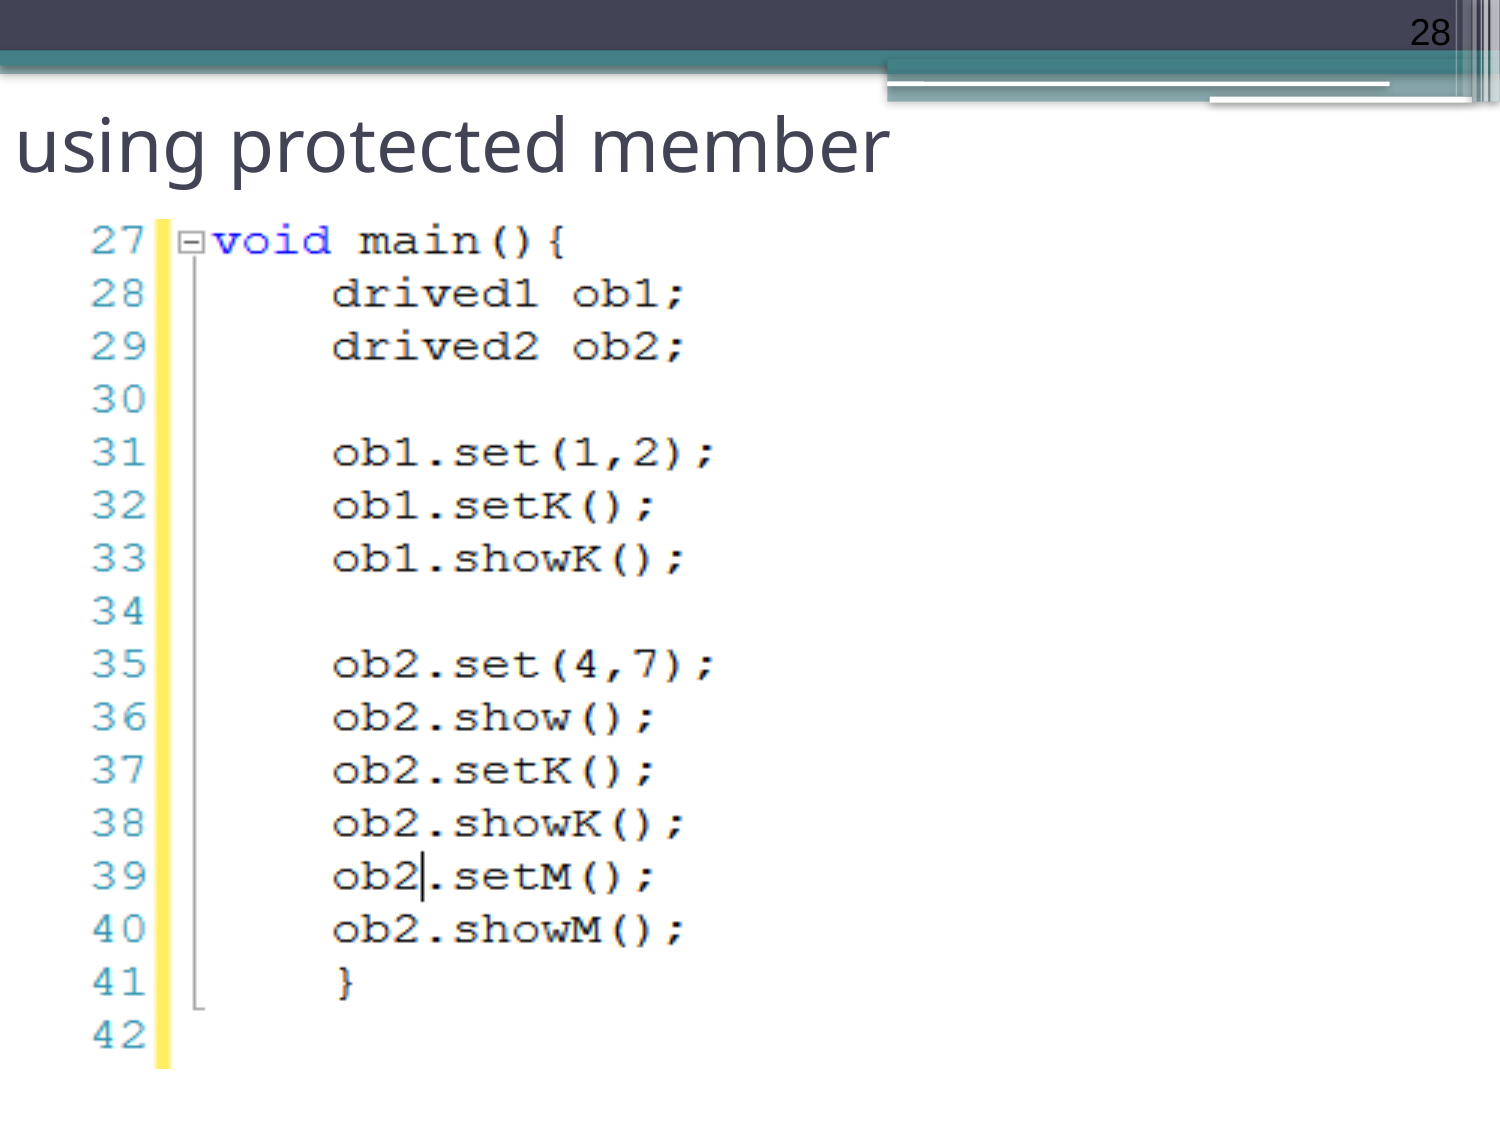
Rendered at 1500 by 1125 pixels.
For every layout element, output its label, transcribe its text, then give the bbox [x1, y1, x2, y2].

picture [40, 219, 1223, 1069]
slide_number 28 [1341, 0, 1466, 61]
title using protected member [0, 54, 1350, 230]
